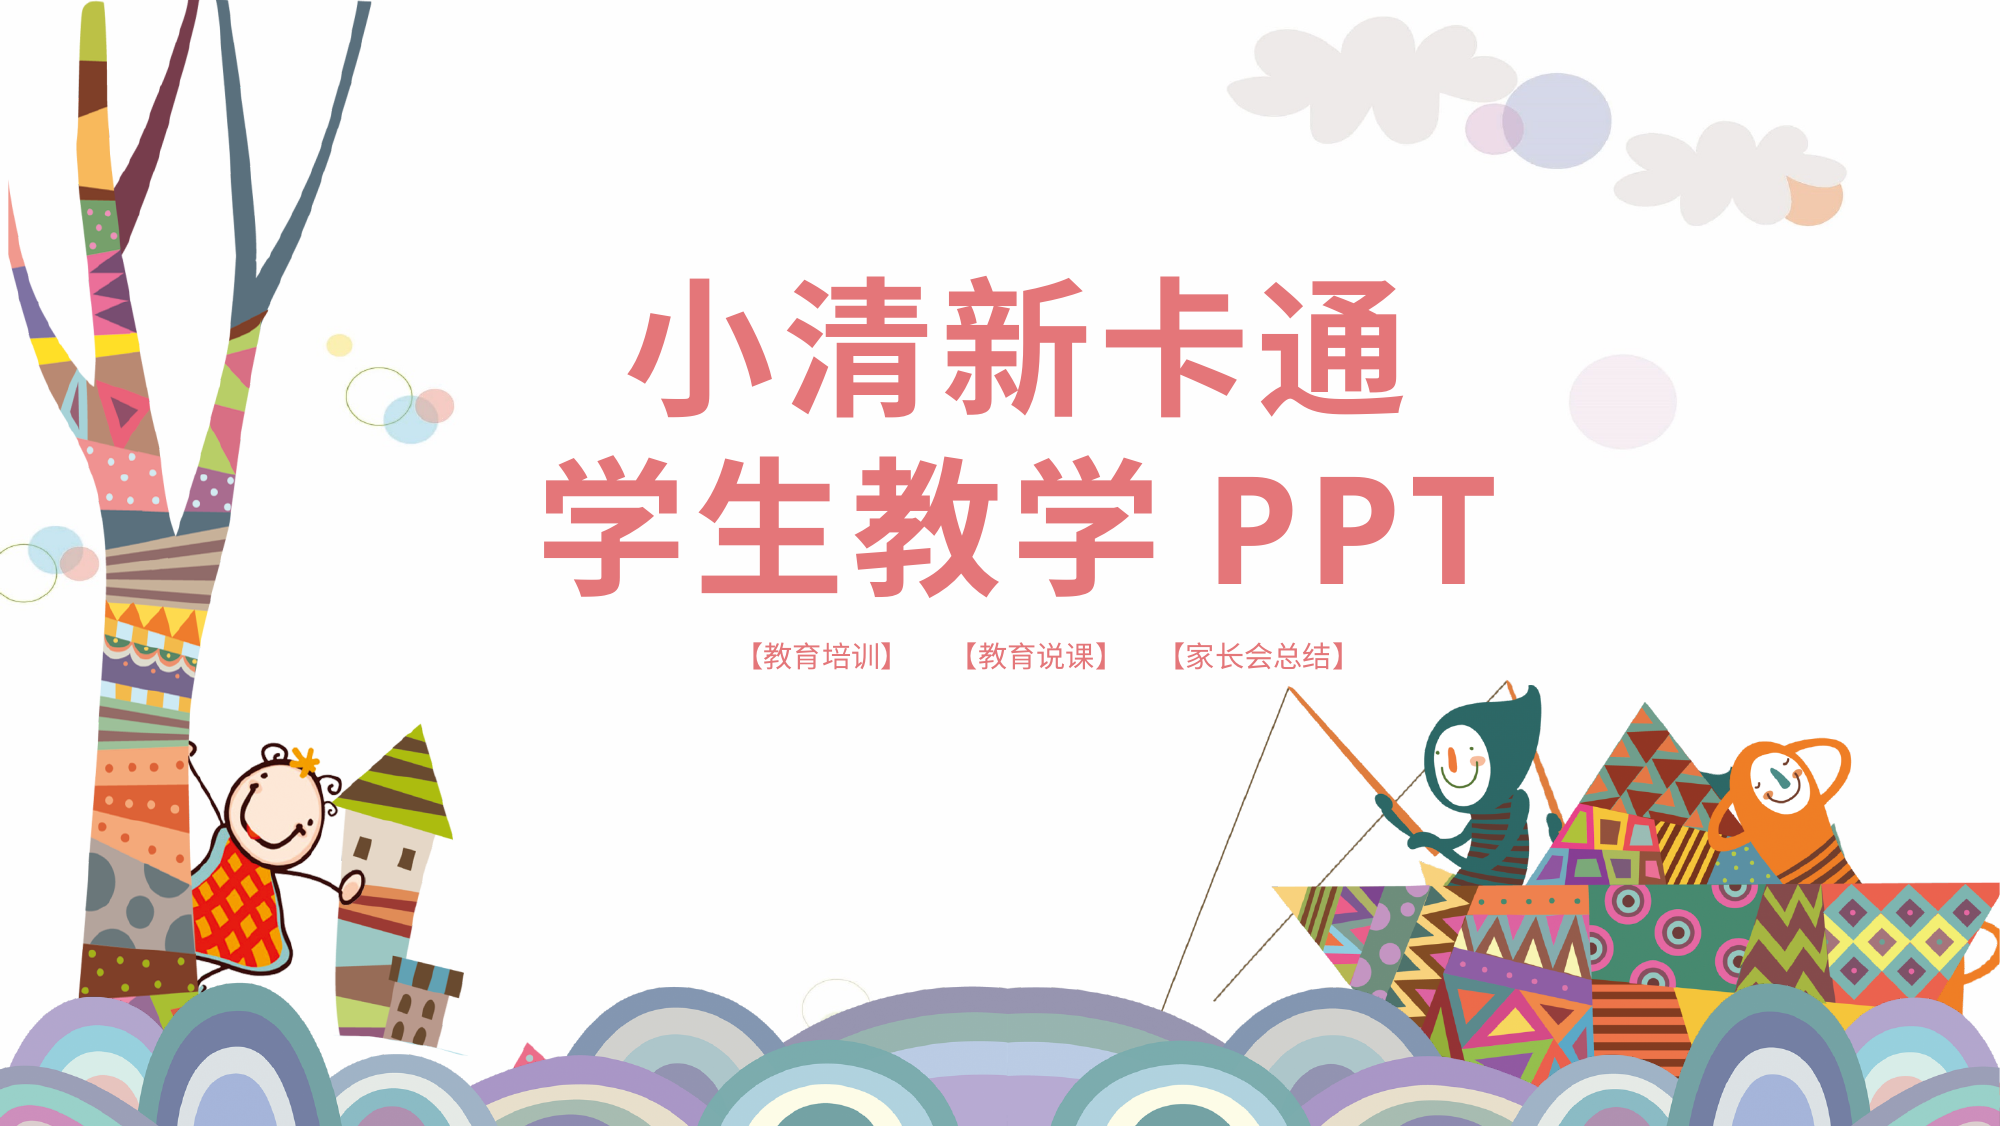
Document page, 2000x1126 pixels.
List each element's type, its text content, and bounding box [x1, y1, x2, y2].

picture [0, 0, 2000, 1126]
text_box 小清新卡通 学生教学PPT [831, 244, 1673, 625]
text_box 【教育培训】 【教育说课】 【家长会总结】 [831, 628, 1383, 684]
